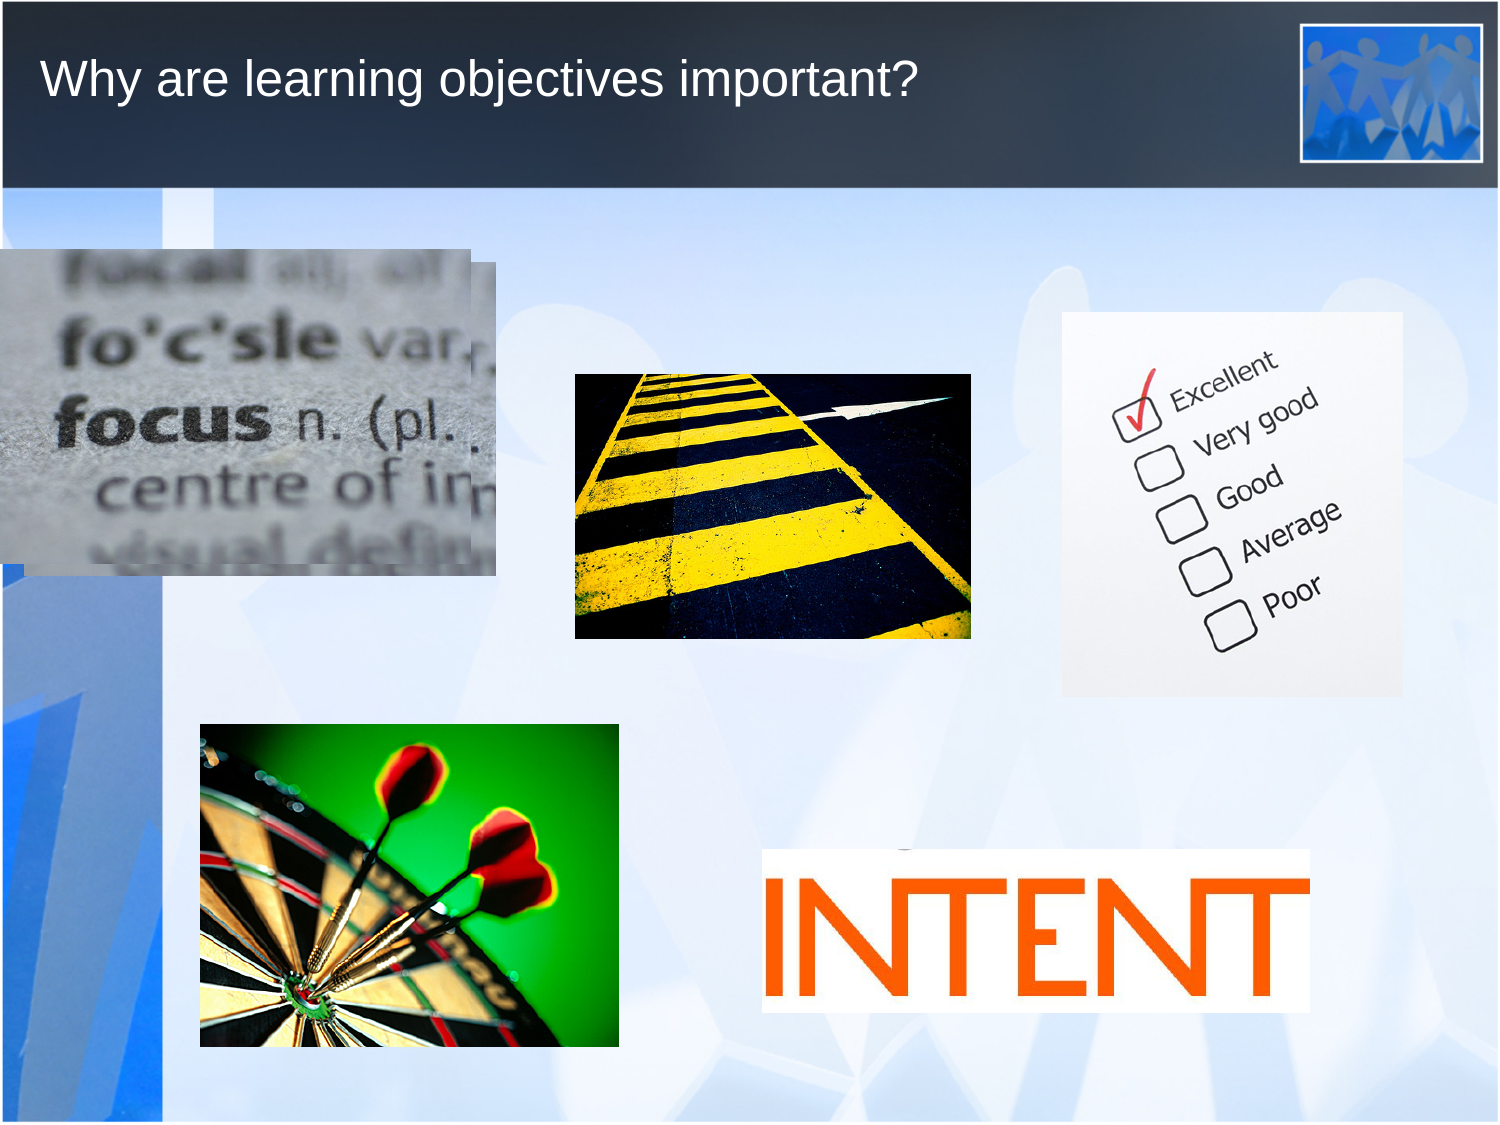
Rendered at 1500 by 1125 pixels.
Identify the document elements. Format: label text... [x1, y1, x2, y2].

title Why are learning objectives important? [24, 37, 1475, 175]
picture [0, 0, 1500, 1125]
